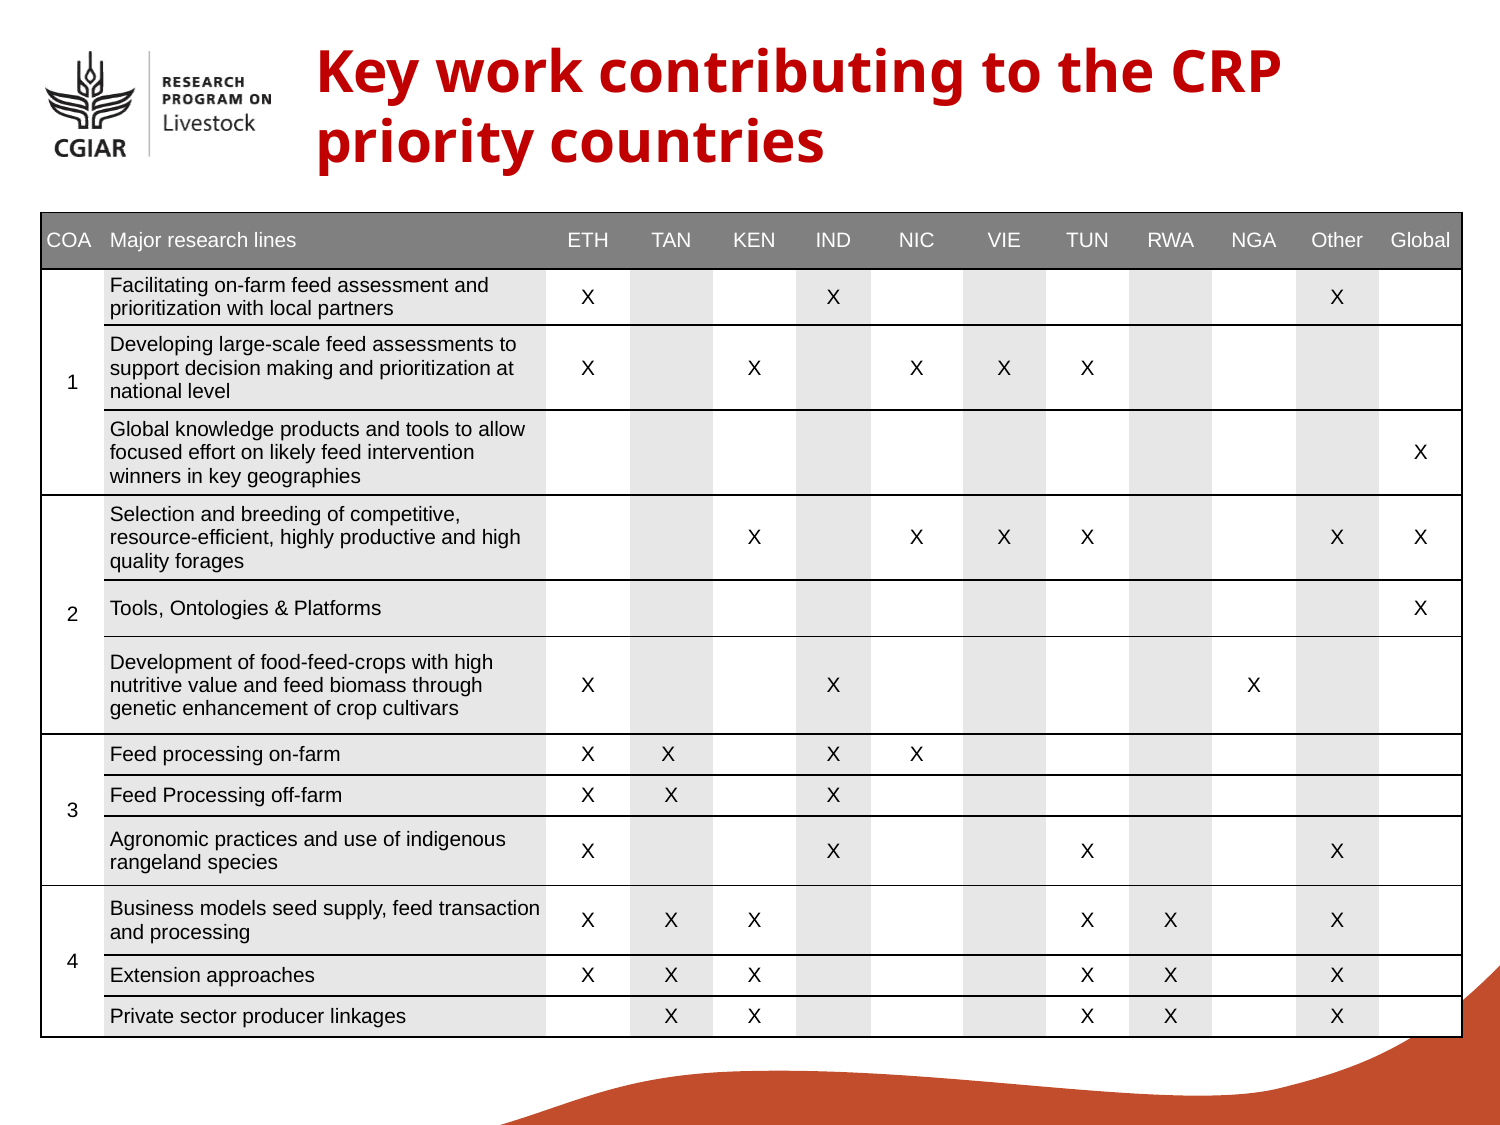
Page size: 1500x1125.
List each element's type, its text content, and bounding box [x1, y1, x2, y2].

table_cell X [546, 637, 630, 733]
table_cell [1129, 411, 1212, 494]
table_cell [871, 581, 963, 636]
table_cell [630, 496, 713, 579]
table_cell X [630, 776, 713, 815]
table_cell [630, 637, 713, 733]
table_cell X [1379, 581, 1461, 636]
table_cell X [1379, 496, 1461, 579]
table_cell [1212, 581, 1296, 636]
table_cell [963, 997, 1046, 1036]
table_cell X [713, 496, 796, 579]
table_cell [1379, 776, 1461, 815]
table_cell X [1046, 817, 1129, 885]
table_cell [963, 411, 1046, 494]
table_cell [630, 270, 713, 324]
table_cell [713, 817, 796, 885]
table_cell X [796, 637, 871, 733]
table_cell X [630, 886, 713, 954]
table_cell [796, 326, 871, 409]
table_cell [546, 411, 630, 494]
table_cell [1212, 270, 1296, 324]
table_cell X [1296, 886, 1379, 954]
table_header Other [1296, 213, 1379, 268]
table_cell [871, 776, 963, 815]
table_cell X [871, 326, 963, 409]
table_cell [1212, 776, 1296, 815]
table_cell [1046, 735, 1129, 774]
table_cell [1379, 735, 1461, 774]
table_cell Development of food-feed-crops with high nutritive value and feed biomass through genetic enhancement of crop cultivars [104, 637, 546, 733]
table_cell [1212, 496, 1296, 579]
table_cell [1379, 817, 1461, 885]
table_cell Facilitating on-farm feed assessment and prioritization with local partners [104, 270, 546, 324]
table_cell [1212, 886, 1296, 954]
table_cell [871, 817, 963, 885]
table_cell X [796, 817, 871, 885]
table_cell Private sector producer linkages [104, 997, 546, 1036]
table_cell [1212, 817, 1296, 885]
table_cell [1129, 326, 1212, 409]
table_cell [871, 997, 963, 1036]
table_cell X [713, 886, 796, 954]
table_cell [1046, 270, 1129, 324]
table_cell X [1296, 817, 1379, 885]
table_cell [630, 817, 713, 885]
table_cell X [546, 735, 630, 774]
table_cell Agronomic practices and use of indigenous rangeland species [104, 817, 546, 885]
table_cell [1046, 581, 1129, 636]
table_cell [871, 270, 963, 324]
table_cell Developing large-scale feed assessments to support decision making and prioritization at national level [104, 326, 546, 409]
table_cell [963, 956, 1046, 995]
table_cell Selection and breeding of competitive, resource-efficient, highly productive and high quality forages [104, 496, 546, 579]
table_cell [1296, 326, 1379, 409]
table_cell X [546, 270, 630, 324]
table_cell [1212, 956, 1296, 995]
table_cell X [1046, 997, 1129, 1036]
table_cell [1129, 496, 1212, 579]
table_cell [796, 886, 871, 954]
table_cell [963, 735, 1046, 774]
table_cell [713, 637, 796, 733]
table_cell [1296, 581, 1379, 636]
table_cell [630, 411, 713, 494]
table_cell [871, 637, 963, 733]
table_cell X [1046, 886, 1129, 954]
table_cell X [713, 956, 796, 995]
table_header NGA [1212, 213, 1296, 268]
table_cell [1379, 997, 1461, 1036]
table_cell [1296, 411, 1379, 494]
table_cell 2 [42, 496, 104, 733]
table_cell X [871, 496, 963, 579]
table_cell Feed processing on-farm [104, 735, 546, 774]
table_cell 1 [42, 270, 104, 494]
table_cell [1212, 997, 1296, 1036]
table_cell X [546, 776, 630, 815]
table_cell [963, 581, 1046, 636]
table_cell X [871, 735, 963, 774]
table_cell [1379, 886, 1461, 954]
table_cell Feed Processing off-farm [104, 776, 546, 815]
table_cell X [1379, 411, 1461, 494]
table_cell X [796, 735, 871, 774]
table_cell Tools, Ontologies & Platforms [104, 581, 546, 636]
table_cell [1296, 637, 1379, 733]
table_cell [1129, 776, 1212, 815]
table_header Global [1379, 213, 1461, 268]
table_cell X [546, 326, 630, 409]
table_cell [1129, 817, 1212, 885]
table_header VIE [963, 213, 1046, 268]
table_cell [713, 411, 796, 494]
table_cell [1296, 776, 1379, 815]
table_header TAN [630, 213, 713, 268]
table_cell [713, 776, 796, 815]
table_header NIC [871, 213, 963, 268]
table_header COA [42, 213, 104, 268]
table_cell [630, 581, 713, 636]
table_cell X [546, 817, 630, 885]
table_cell X [1046, 956, 1129, 995]
table_cell X [796, 270, 871, 324]
table_cell [1129, 735, 1212, 774]
table_cell [546, 496, 630, 579]
table_cell [871, 411, 963, 494]
table_cell [1379, 326, 1461, 409]
table_cell [963, 886, 1046, 954]
table_cell [1129, 581, 1212, 636]
table_cell Business models seed supply, feed transaction and processing [104, 886, 546, 954]
picture [45, 51, 271, 157]
table_cell [796, 997, 871, 1036]
table_cell [1296, 735, 1379, 774]
table_cell [1379, 270, 1461, 324]
table_cell X [1296, 956, 1379, 995]
table_cell [713, 581, 796, 636]
table_cell [546, 997, 630, 1036]
table_cell [713, 735, 796, 774]
table_cell [1129, 270, 1212, 324]
table_cell [630, 326, 713, 409]
table_cell X [713, 997, 796, 1036]
table_cell [1046, 776, 1129, 815]
table_cell [1379, 637, 1461, 733]
table_cell [1046, 411, 1129, 494]
table_cell [1212, 735, 1296, 774]
table_cell [963, 776, 1046, 815]
table_cell X [1212, 637, 1296, 733]
table_cell [1212, 411, 1296, 494]
table_header KEN [713, 213, 796, 268]
table_cell X [1296, 270, 1379, 324]
table_cell X [546, 956, 630, 995]
table_cell [1046, 637, 1129, 733]
table_cell X [713, 326, 796, 409]
table_cell [1129, 637, 1212, 733]
table_cell Extension approaches [104, 956, 546, 995]
table_cell [546, 581, 630, 636]
table_cell [963, 637, 1046, 733]
table_header TUN [1046, 213, 1129, 268]
table_cell [796, 411, 871, 494]
table_header ETH [546, 213, 630, 268]
table_cell [963, 817, 1046, 885]
table_header IND [796, 213, 871, 268]
table_cell X [1046, 326, 1129, 409]
table_cell X [1296, 997, 1379, 1036]
table_cell [796, 956, 871, 995]
table_cell X [963, 326, 1046, 409]
table_cell Global knowledge products and tools to allow focused effort on likely feed intervention winners in key geographies [104, 411, 546, 494]
table_cell X [1129, 997, 1212, 1036]
table_header RWA [1129, 213, 1212, 268]
table_cell [871, 886, 963, 954]
table_cell [713, 270, 796, 324]
table_cell [1379, 956, 1461, 995]
table_cell [796, 581, 871, 636]
table_cell X [630, 735, 713, 774]
table_header Major research lines [104, 213, 546, 268]
table_cell X [630, 956, 713, 995]
table_cell X [1129, 956, 1212, 995]
table_cell X [796, 776, 871, 815]
table_cell X [1129, 886, 1212, 954]
table_cell [796, 496, 871, 579]
table_cell [871, 956, 963, 995]
table_cell [1212, 326, 1296, 409]
table_cell X [1296, 496, 1379, 579]
table_cell X [963, 496, 1046, 579]
table_cell [963, 270, 1046, 324]
table_cell X [1046, 496, 1129, 579]
table_cell 4 [42, 886, 104, 1036]
table_cell X [630, 997, 713, 1036]
table_cell X [546, 886, 630, 954]
list Key work contributing to the CRP priority countries [300, 33, 1463, 175]
table_cell 3 [42, 735, 104, 885]
